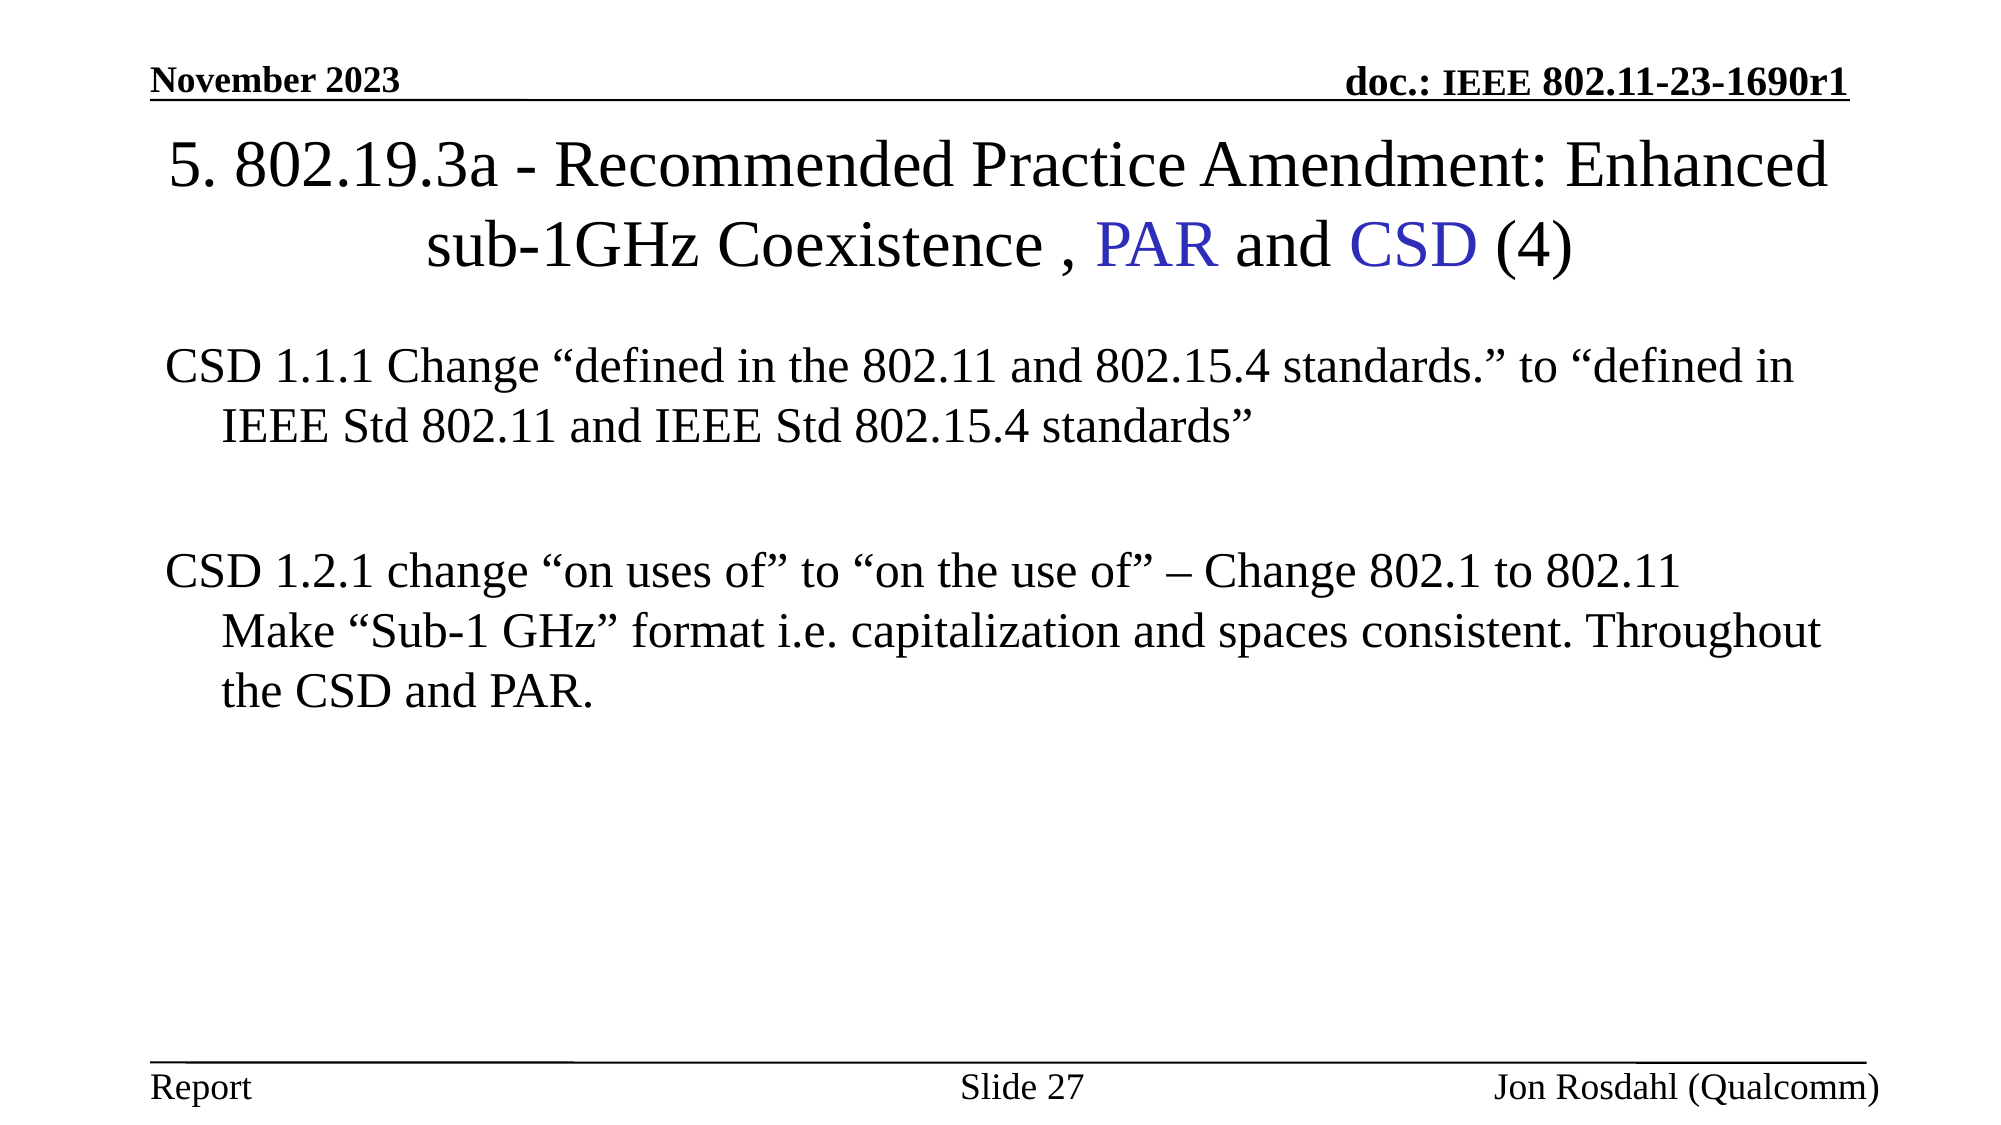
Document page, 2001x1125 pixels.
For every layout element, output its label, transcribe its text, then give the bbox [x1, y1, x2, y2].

footer Jon Rosdahl (Qualcomm) [1436, 1061, 1881, 1108]
list CSD 1.1.1 Change “defined in the 802.11 and 802.15.4 standards.” to “defined in IEEE Std 802.11 and IEEE Std 802.15.4 standards” CSD 1.2.1 change “on uses of” to “on the use of” – Change 802.1 to 802.11 Make “Sub-1 GHz” format i.e. capitalization and spaces consistent. Throughout the CSD and PAR. [149, 324, 1850, 1000]
title 5. 802.19.3a - Recommended Practice Amendment: Enhanced sub-1GHz Coexistence , PAR and CSD (4) [149, 112, 1850, 288]
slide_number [149, 49, 431, 100]
slide_number Slide 27 [950, 1061, 1095, 1125]
